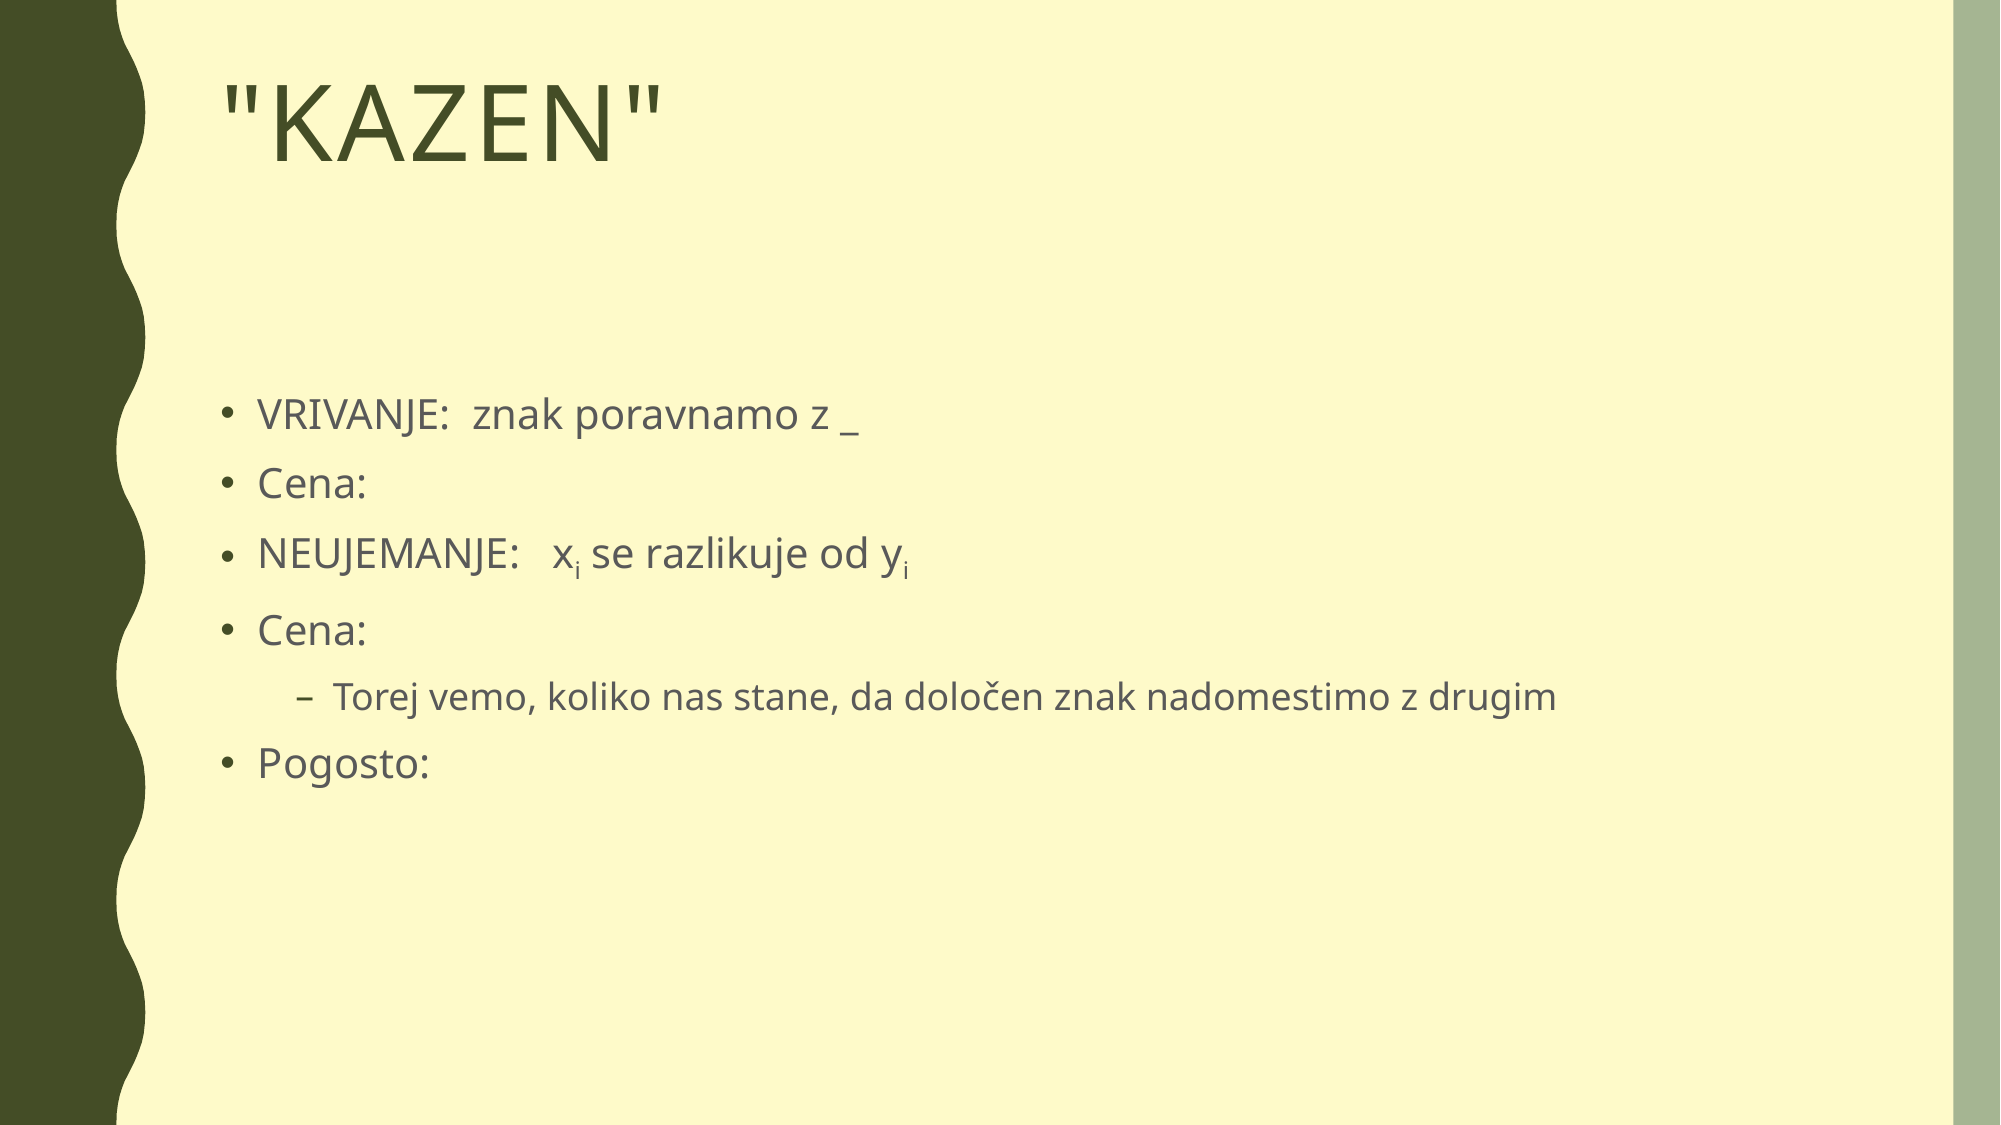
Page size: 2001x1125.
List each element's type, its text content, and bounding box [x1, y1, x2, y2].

title "Kazen" [205, 62, 1875, 308]
